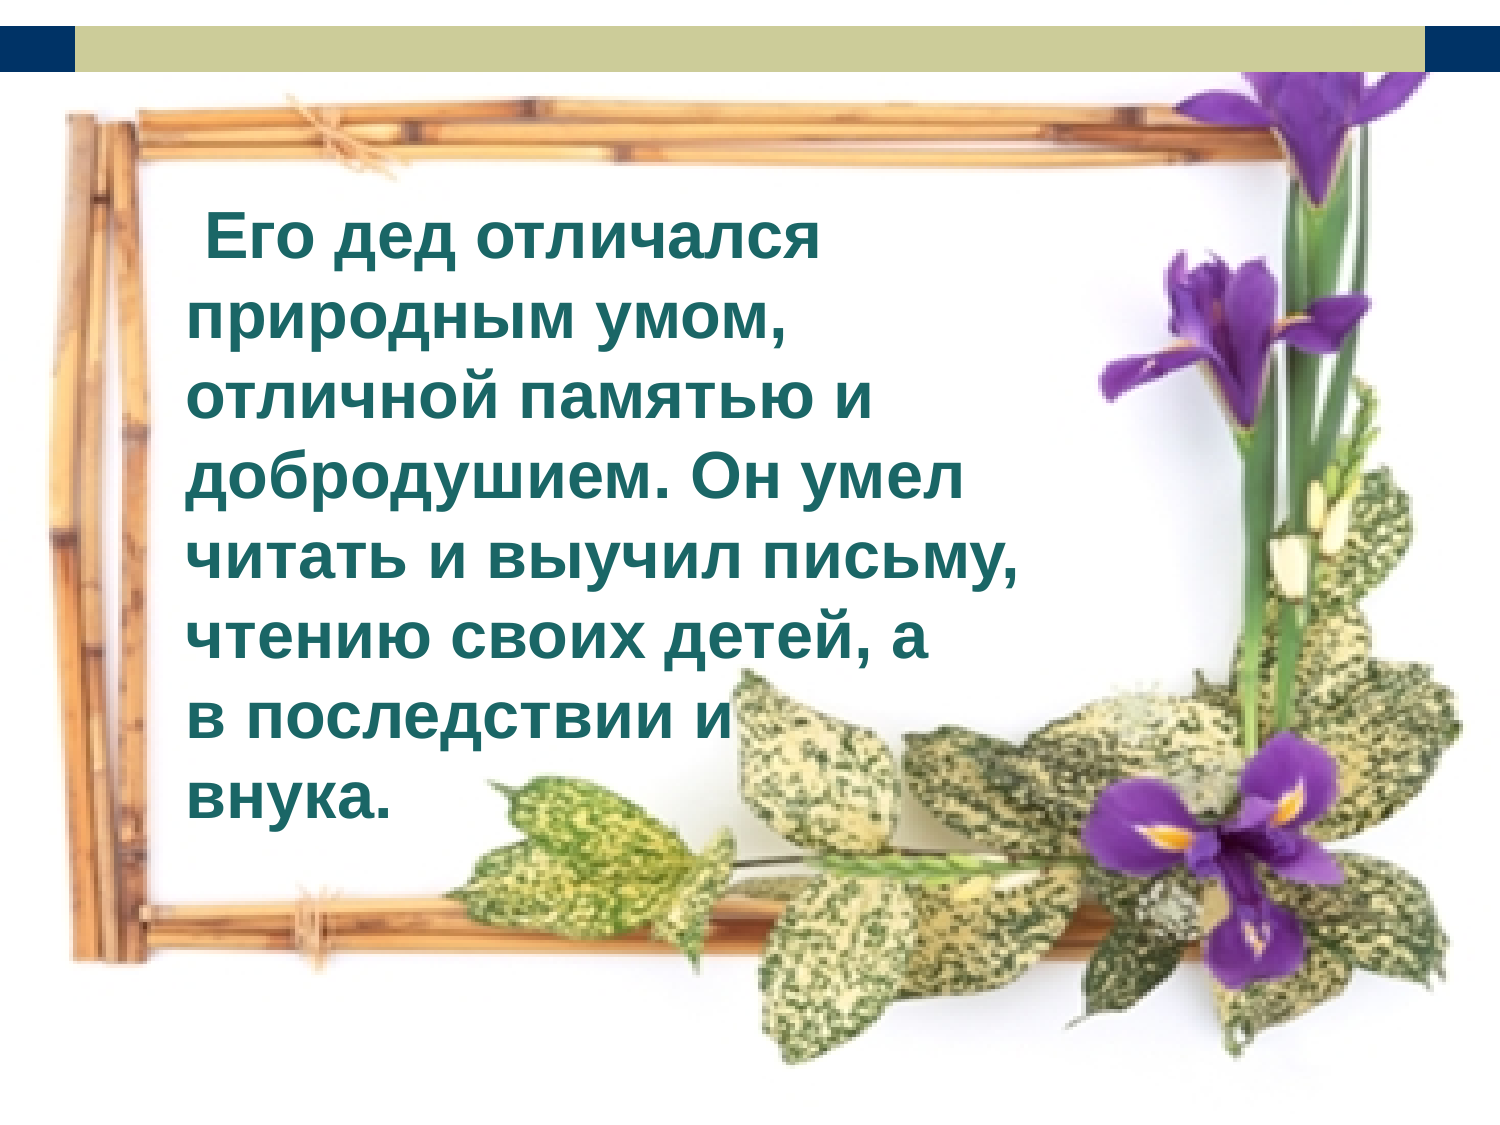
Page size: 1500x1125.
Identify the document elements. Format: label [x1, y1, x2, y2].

picture [0, 0, 1500, 91]
list [0, 98, 1500, 1125]
